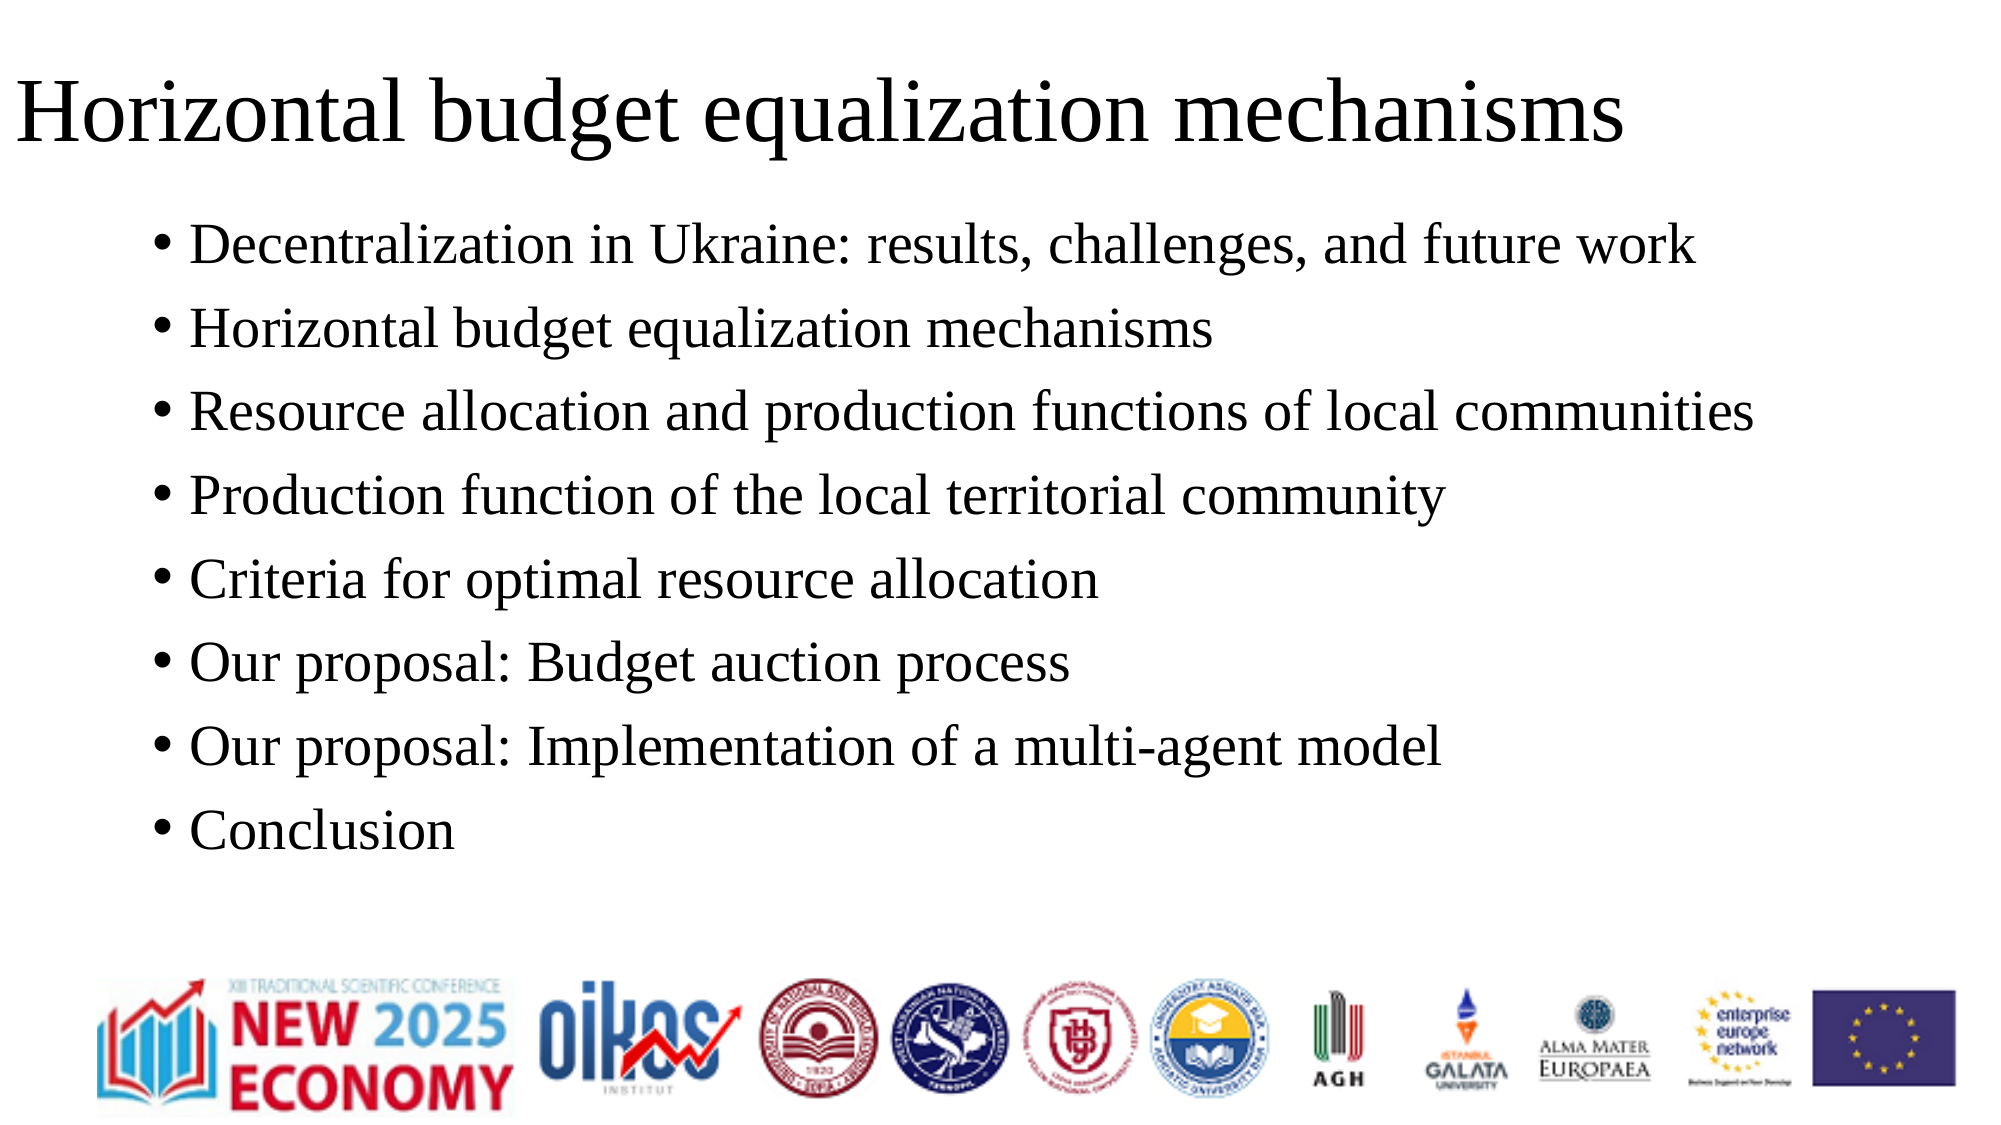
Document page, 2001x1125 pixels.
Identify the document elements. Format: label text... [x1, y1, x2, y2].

title Horizontal budget equalization mechanisms [0, 3, 1863, 221]
list Decentralization in Ukraine: results, challenges, and future work Horizontal budget equalization mechanisms Resource allocation and production functions of local communities Production function of the local territorial community Criteria for optimal resource allocation Our proposal: Budget auction process Our proposal: Implementation of a multi-agent model Conclusion [137, 205, 1863, 920]
picture [97, 964, 1986, 1125]
